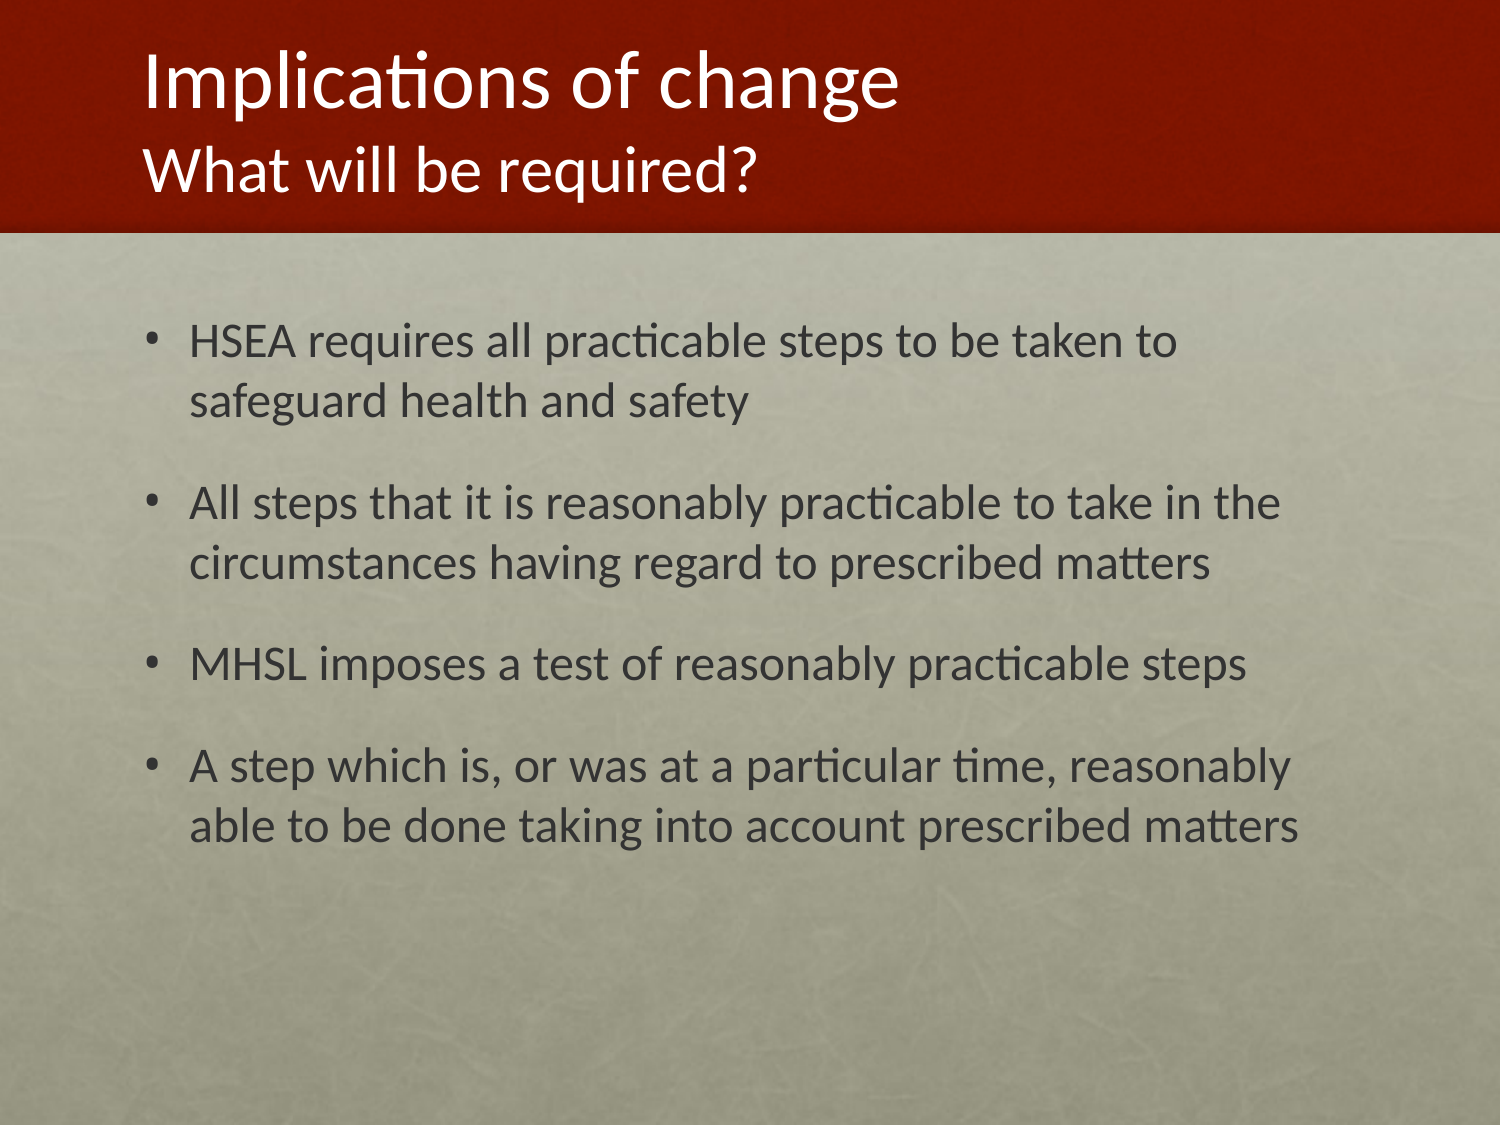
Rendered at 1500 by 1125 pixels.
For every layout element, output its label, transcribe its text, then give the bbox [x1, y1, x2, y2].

list HSEA requires all practicable steps to be taken to safeguard health and safety All steps that it is reasonably practicable to take in the circumstances having regard to prescribed matters MHSL imposes a test of reasonably practicable steps A step which is, or was at a particular time, reasonably able to be done taking into account prescribed matters [127, 299, 1372, 1005]
title Implications of change What will be required? [127, 10, 1372, 221]
picture [0, 214, 1500, 1125]
